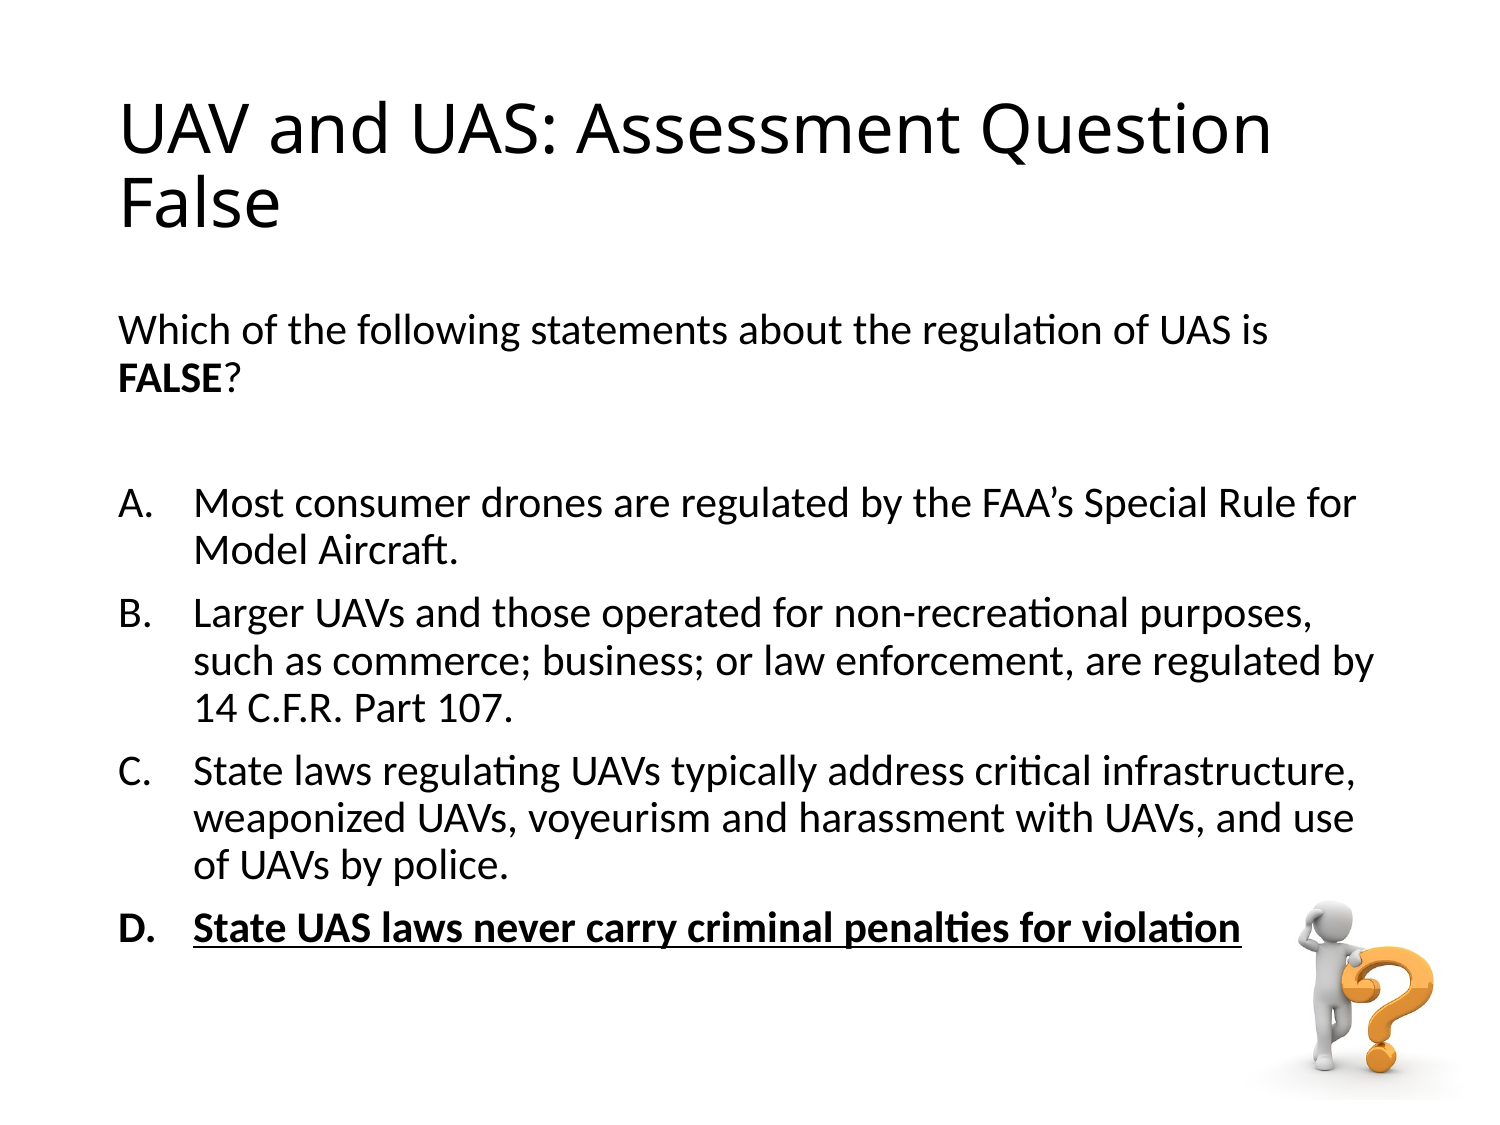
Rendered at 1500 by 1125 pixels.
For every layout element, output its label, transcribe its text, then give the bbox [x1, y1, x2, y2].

title UAV and UAS: Assessment Question False [102, 59, 1398, 278]
picture [1242, 878, 1464, 1100]
list Which of the following statements about the regulation of UAS is FALSE? Most consumer drones are regulated by the FAA’s Special Rule for Model Aircraft. Larger UAVs and those operated for non-recreational purposes, such as commerce; business; or law enforcement, are regulated by 14 C.F.R. Part 107. State laws regulating UAVs typically address critical infrastructure, weaponized UAVs, voyeurism and harassment with UAVs, and use of UAVs by police. State UAS laws never carry criminal penalties for violations. [102, 299, 1398, 1014]
